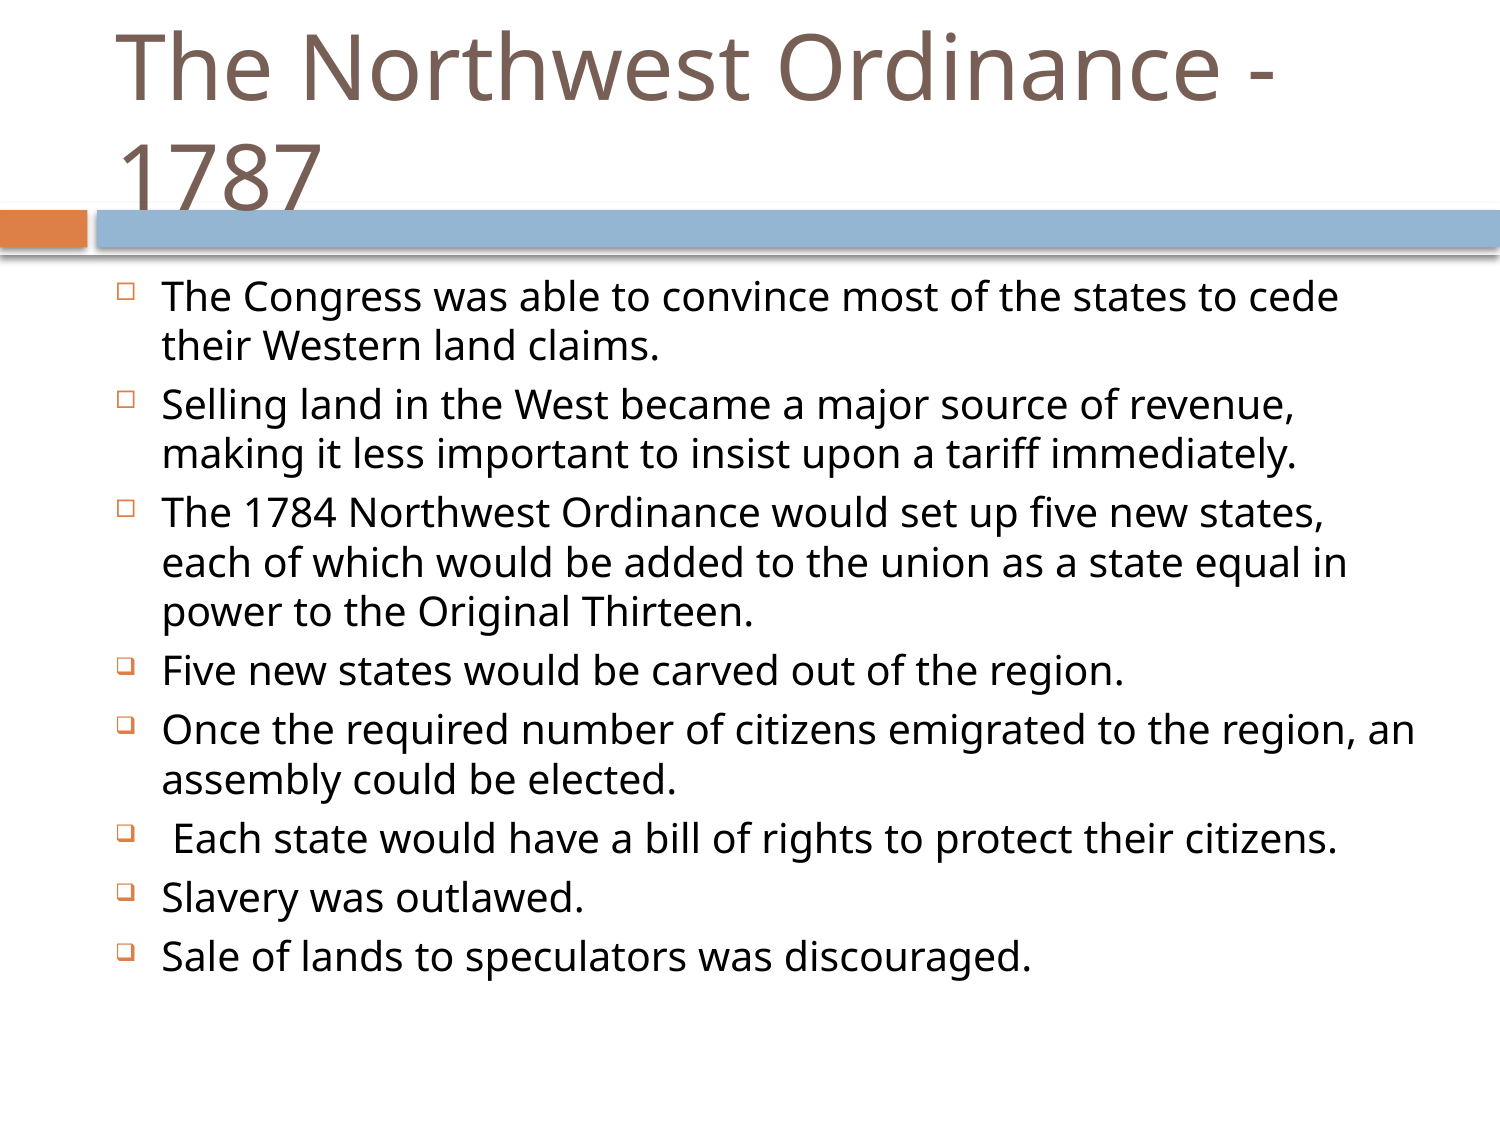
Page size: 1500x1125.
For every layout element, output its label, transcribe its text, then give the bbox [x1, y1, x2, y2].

list The Congress was able to convince most of the states to cede their Western land claims. Selling land in the West became a major source of revenue, making it less important to insist upon a tariff immediately. The 1784 Northwest Ordinance would set up five new states, each of which would be added to the union as a state equal in power to the Original Thirteen. Five new states would be carved out of the region. Once the required number of citizens emigrated to the region, an assembly could be elected. Each state would have a bill of rights to protect their citizens. Slavery was outlawed. Sale of lands to speculators was discouraged. [100, 262, 1438, 1000]
title The Northwest Ordinance - 1787 [100, 37, 1438, 200]
